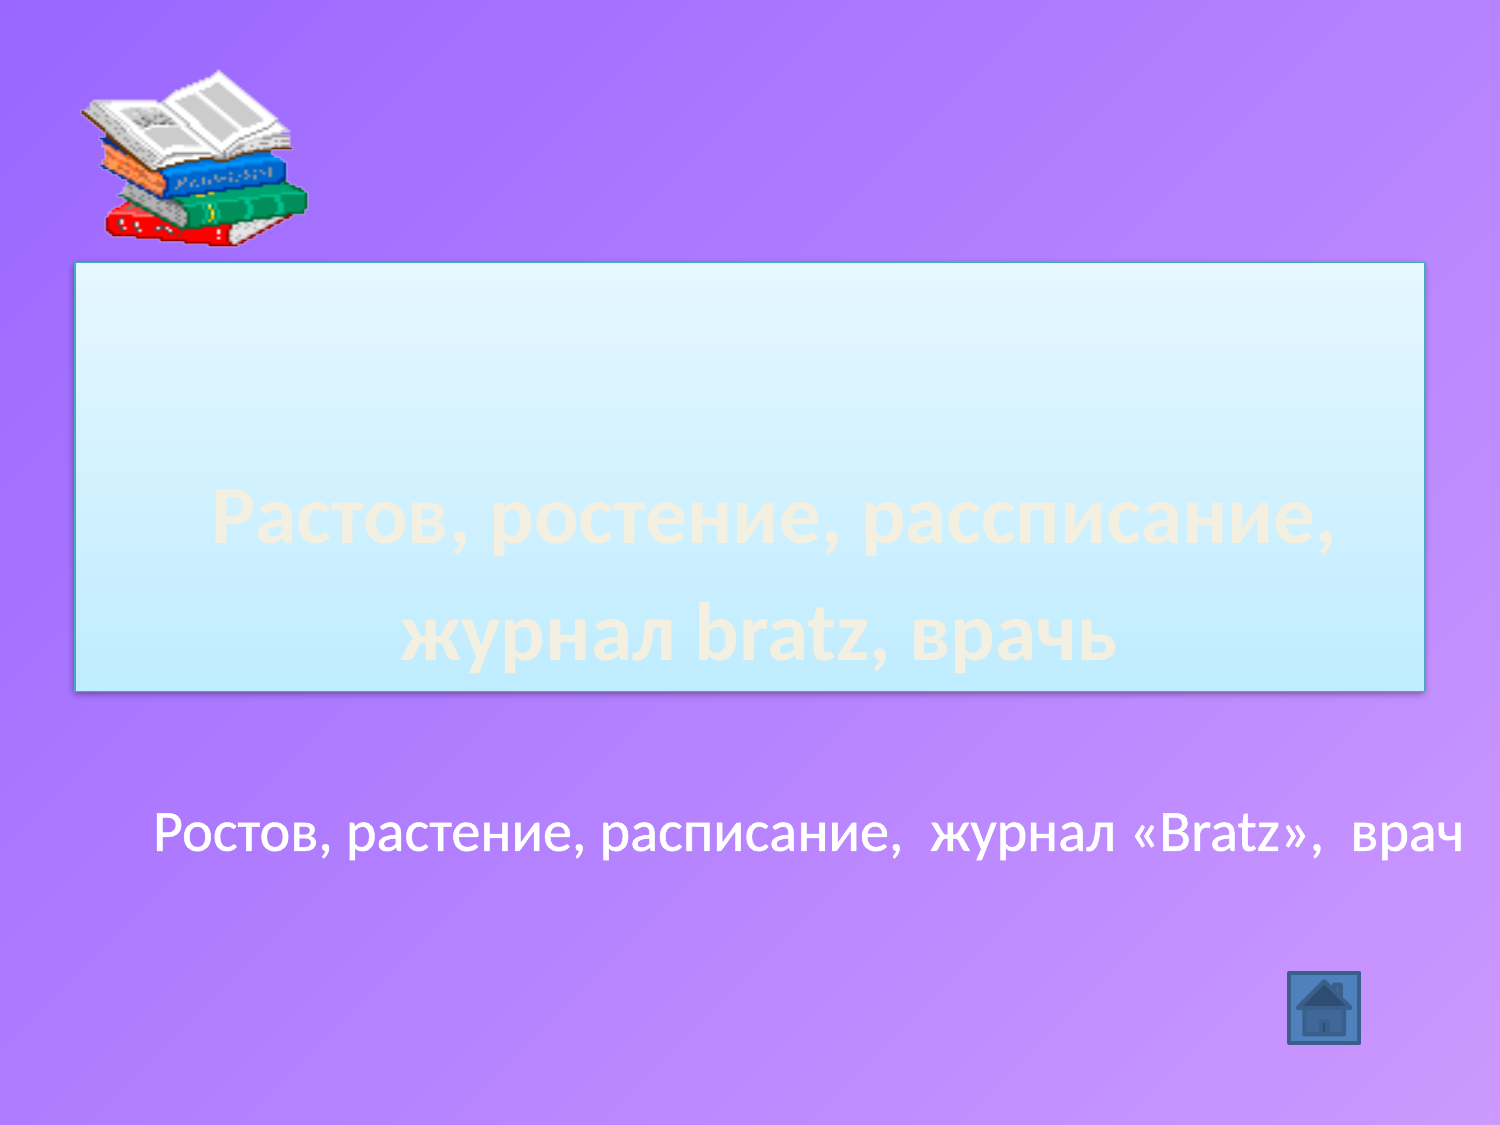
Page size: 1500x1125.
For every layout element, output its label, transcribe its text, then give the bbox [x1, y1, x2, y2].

text_box [1287, 971, 1361, 1045]
picture [70, 46, 319, 250]
text_box Ростов, растение, расписание, журнал «Bratz», врач [138, 785, 1493, 870]
list Растов, ростение, рассписание, журнал bratz, врачь [74, 262, 1426, 692]
